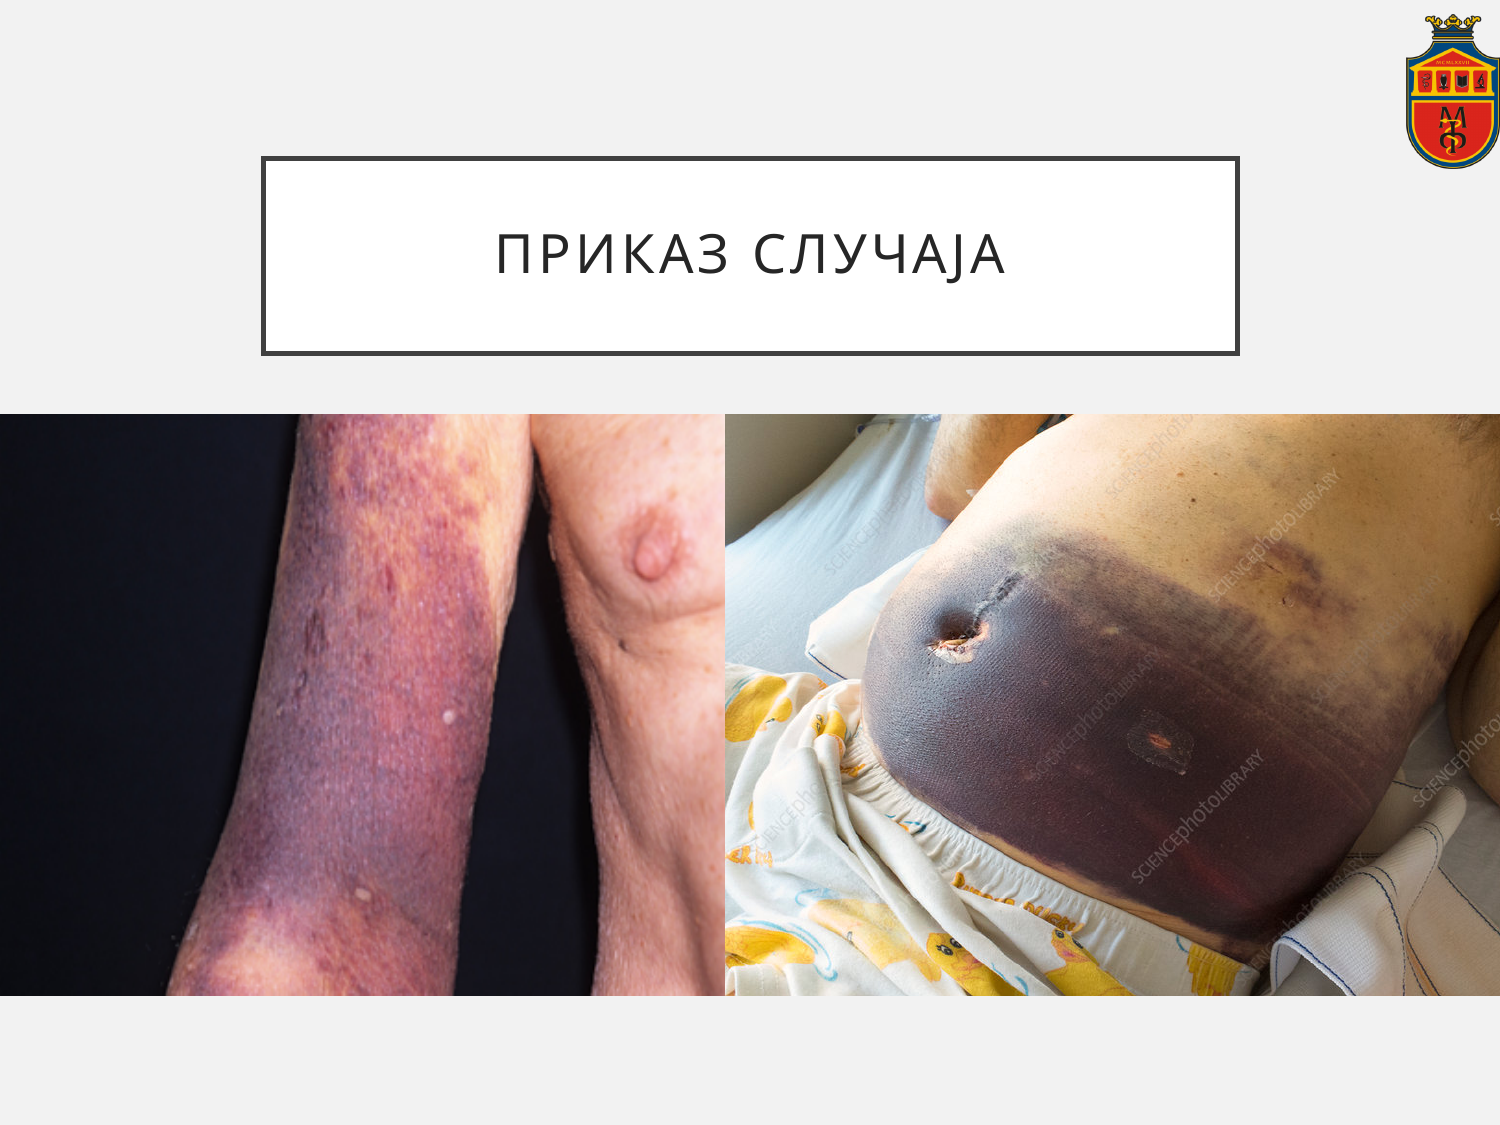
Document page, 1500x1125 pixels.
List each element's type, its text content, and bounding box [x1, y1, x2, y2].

title Приказ случаја [261, 156, 1240, 356]
picture [0, 414, 1500, 996]
picture [1406, 14, 1500, 169]
